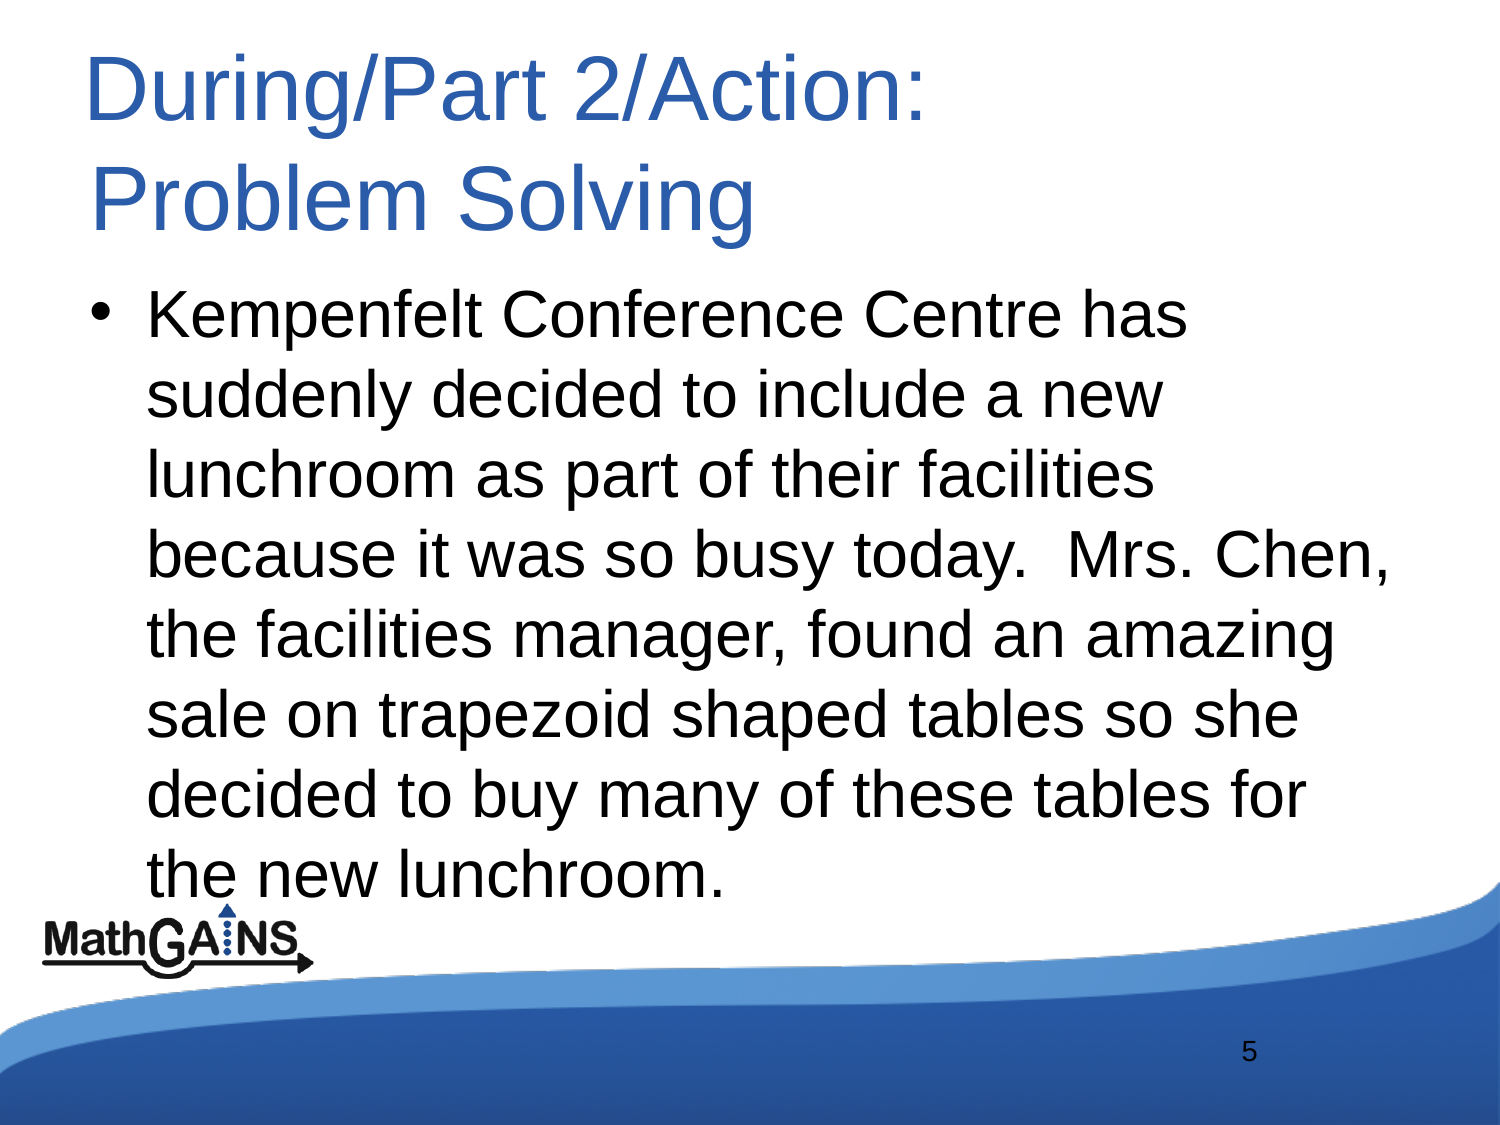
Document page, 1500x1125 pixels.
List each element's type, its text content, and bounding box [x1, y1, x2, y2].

picture [0, 878, 1500, 1125]
title During/Part 2/Action: Problem Solving [74, 14, 1426, 261]
list Kempenfelt Conference Centre has suddenly decided to include a new lunchroom as part of their facilities because it was so busy today. Mrs. Chen, the facilities manager, found an amazing sale on trapezoid shaped tables so she decided to buy many of these tables for the new lunchroom. [74, 261, 1426, 926]
slide_number 5 [1223, 1023, 1277, 1075]
